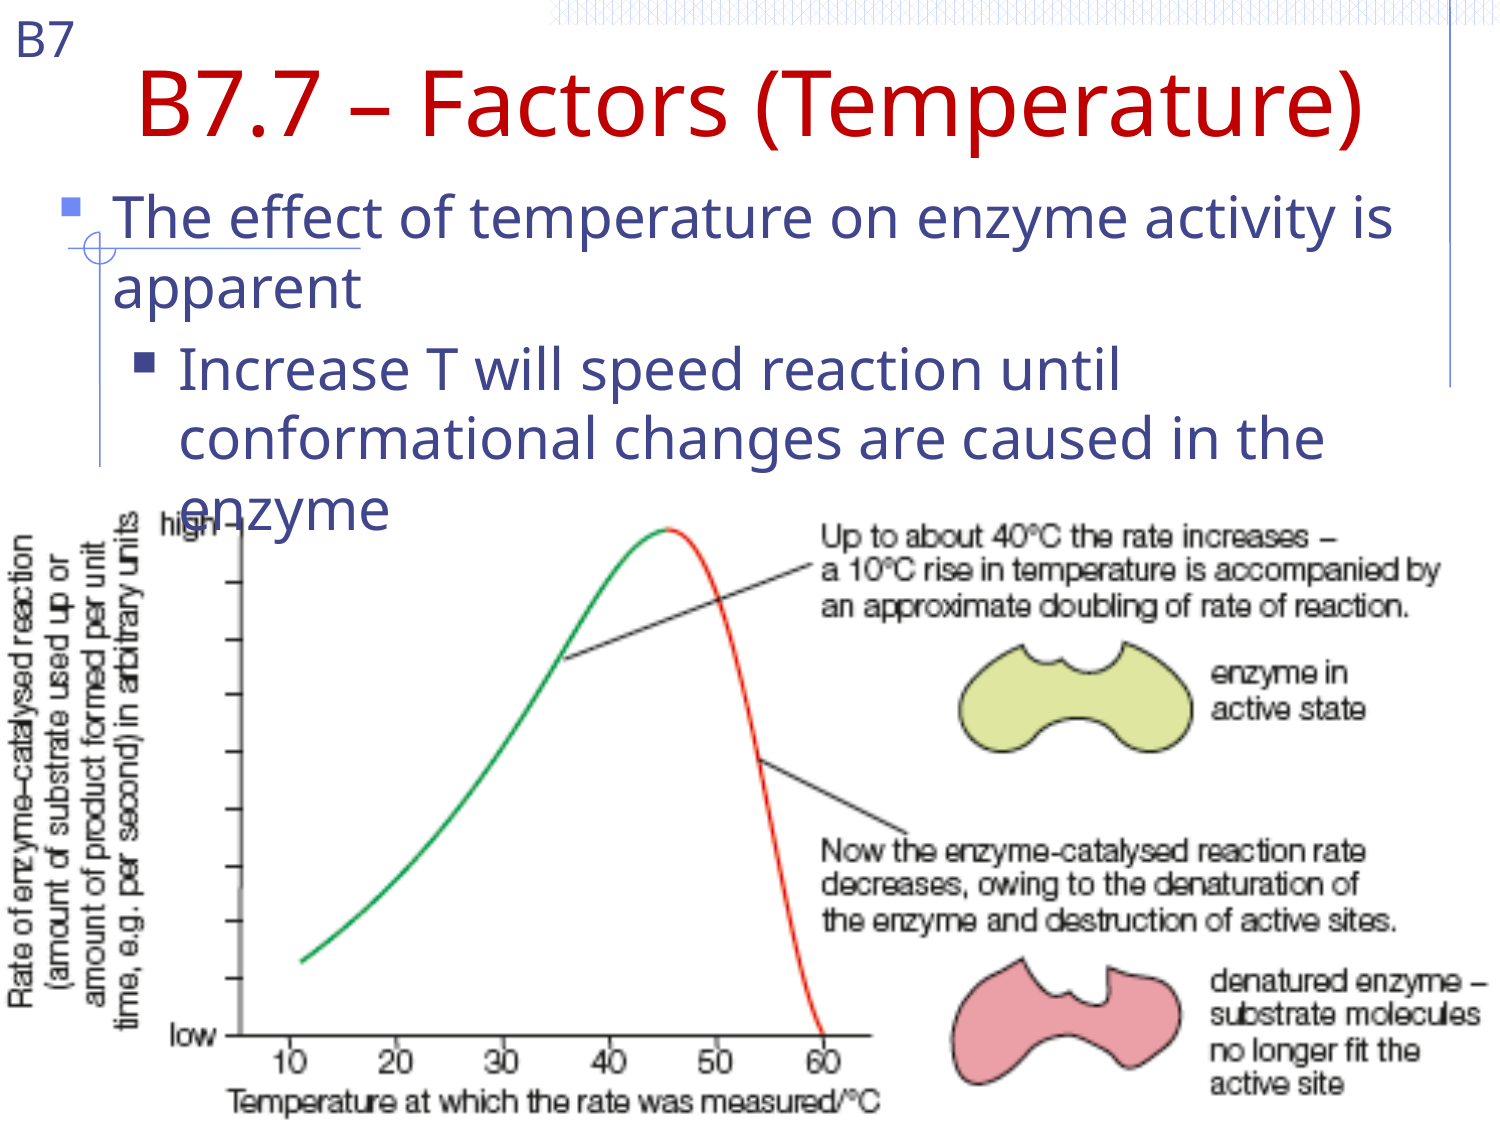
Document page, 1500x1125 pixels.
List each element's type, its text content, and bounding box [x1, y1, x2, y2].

text_box The effect of temperature on enzyme activity is apparent Increase T will speed reaction until conformational changes are caused in the enzyme [41, 172, 1500, 466]
title B7.7 – Factors (Temperature) [37, 24, 1463, 163]
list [0, 467, 1500, 1125]
